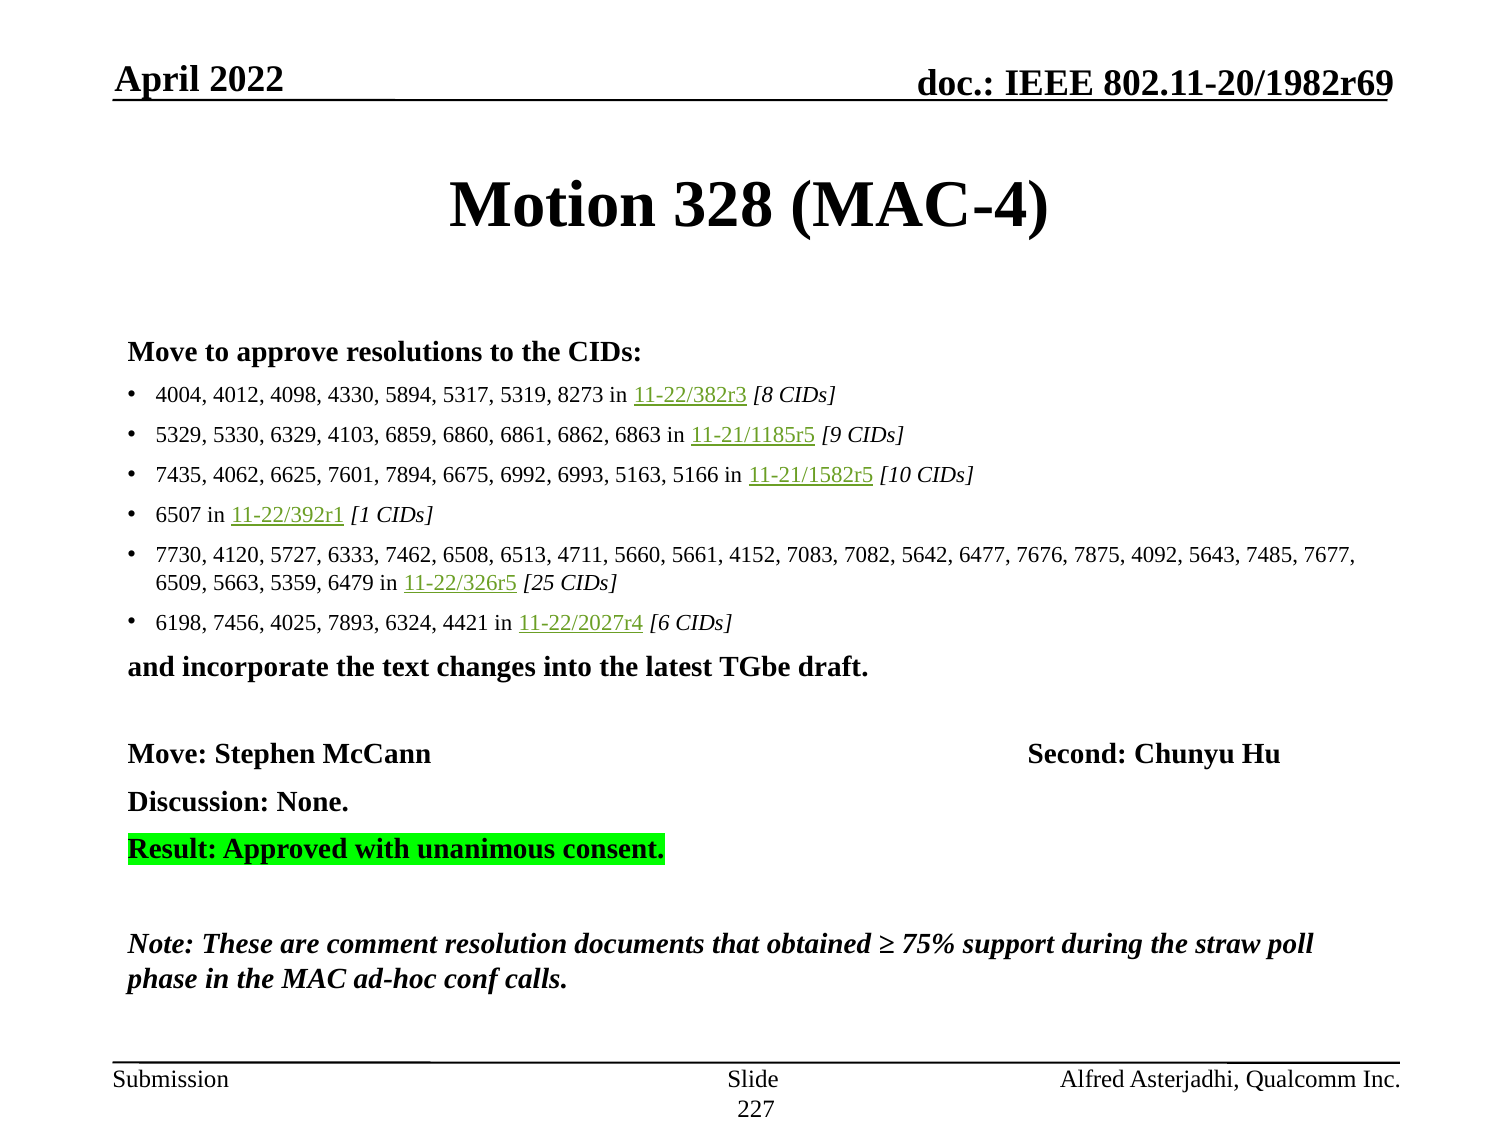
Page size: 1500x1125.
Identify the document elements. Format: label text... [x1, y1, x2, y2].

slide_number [114, 54, 423, 100]
list Move to approve resolutions to the CIDs: 4004, 4012, 4098, 4330, 5894, 5317, 5319, 8273 in 11-22/382r3 [8 CIDs] 5329, 5330, 6329, 4103, 6859, 6860, 6861, 6862, 6863 in 11-21/1185r5 [9 CIDs] 7435, 4062, 6625, 7601, 7894, 6675, 6992, 6993, 5163, 5166 in 11-21/1582r5 [10 CIDs] 6507 in 11-22/392r1 [1 CIDs] 7730, 4120, 5727, 6333, 7462, 6508, 6513, 4711, 5660, 5661, 4152, 7083, 7082, 5642, 6477, 7676, 7875, 4092, 5643, 7485, 7677, 6509, 5663, 5359, 6479 in 11-22/326r5 [25 CIDs] 6198, 7456, 4025, 7893, 6324, 4421 in 11-22/2027r4 [6 CIDs] and incorporate the text changes into the latest TGbe draft. Move: Stephen McCann Second: Chunyu Hu Discussion: None. Result: Approved with unanimous consent. Note: These are comment resolution documents that obtained ≥ 75% support during the straw poll phase in the MAC ad-hoc conf calls. [112, 324, 1388, 1063]
footer Alfred Asterjadhi, Qualcomm Inc. [878, 1061, 1402, 1093]
title Motion 328 (MAC-4) [112, 112, 1388, 288]
slide_number Slide 227 [712, 1061, 800, 1123]
